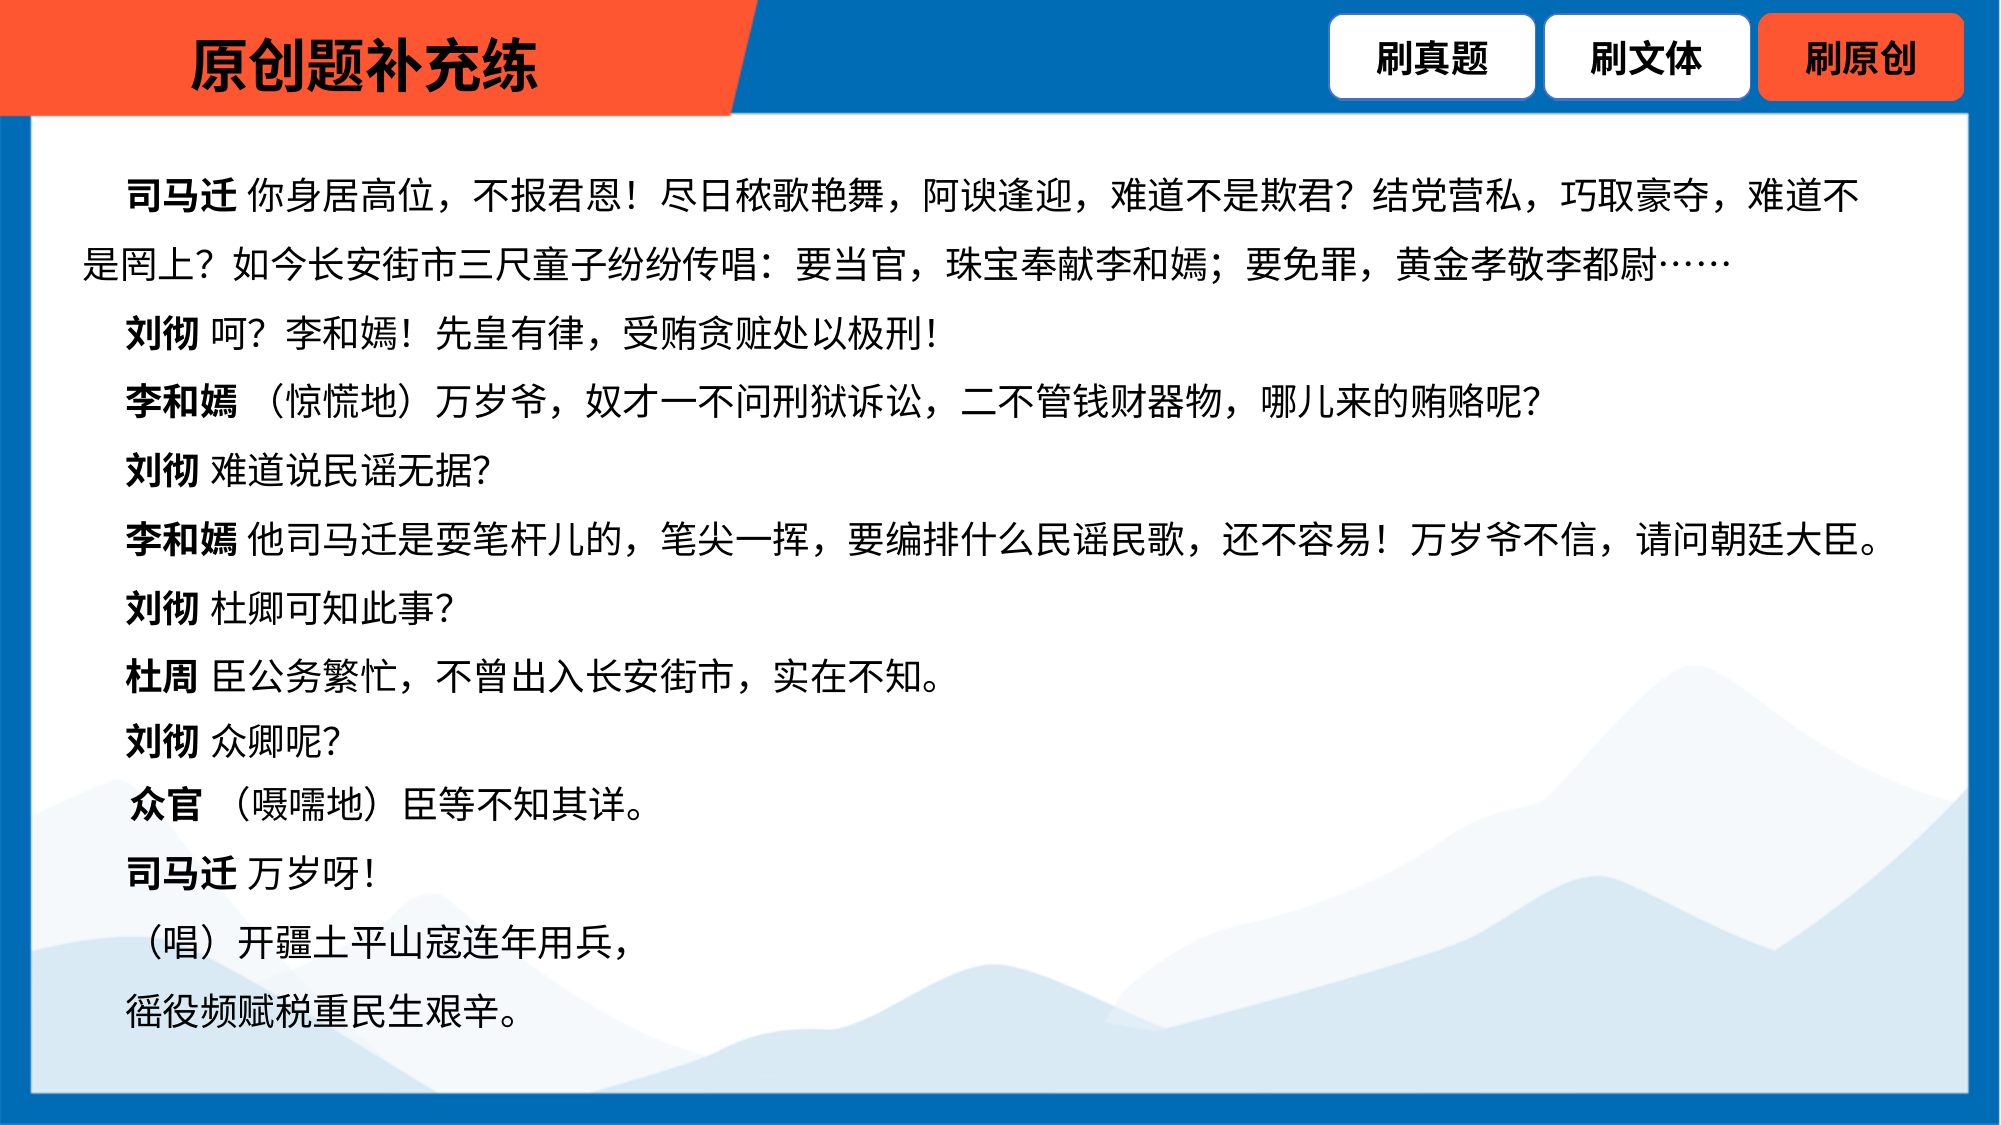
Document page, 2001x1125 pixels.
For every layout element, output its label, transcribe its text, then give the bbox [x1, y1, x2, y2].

picture [0, 0, 2000, 1125]
text_box 众官 （嗫嚅地）臣等不知其详。 司马迁 万岁呀！ （唱）开疆土平山寇连年用兵， 徭役频赋税重民生艰辛。 [82, 757, 1917, 1033]
text_box 司马迁 你身居高位，不报君恩！尽日秾歌艳舞，阿谀逢迎，难道不是欺君？结党营私，巧取豪夺，难道不 是罔上？如今长安街市三尺童子纷纷传唱：要当官，珠宝奉献李和嫣；要免罪，黄金孝敬李都尉…… 刘彻 呵？李和嫣！先皇有律，受贿贪赃处以极刑！ 李和嫣 （惊慌地）万岁爷，奴才一不问刑狱诉讼，二不管钱财器物，哪儿来的贿赂呢？ 刘彻 难道说民谣无据？ 李和嫣 他司马迁是耍笔杆儿的，笔尖一挥，要编排什么民谣民歌，还不容易！万岁爷不信，请问朝廷大臣。 刘彻 杜卿可知此事？ 杜周 臣公务繁忙，不曾出入长安街市，实在不知。 刘彻 众卿呢？ [82, 148, 1917, 756]
